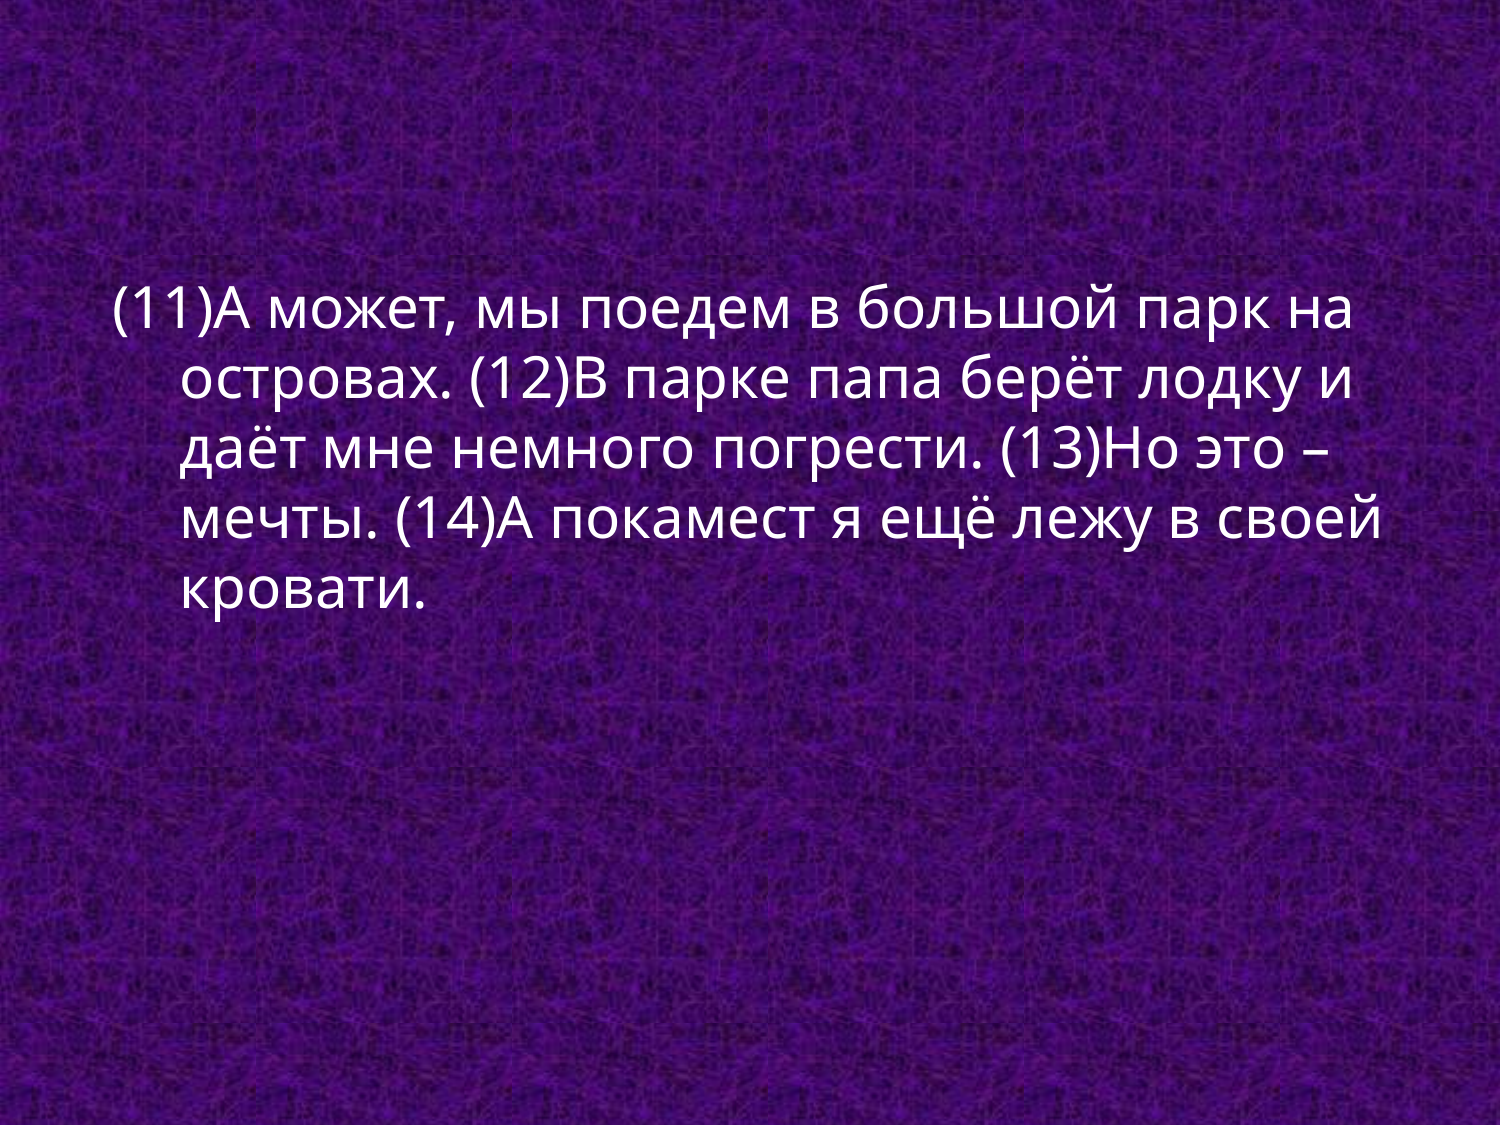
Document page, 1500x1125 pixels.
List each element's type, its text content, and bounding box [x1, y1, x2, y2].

picture [0, 0, 1500, 1125]
list (11)А может, мы поедем в большой парк на островах. (12)В парке папа берёт лодку и даёт мне немного погрести. (13)Но это – мечты. (14)А покамест я ещё лежу в своей кровати. [75, 262, 1425, 1035]
